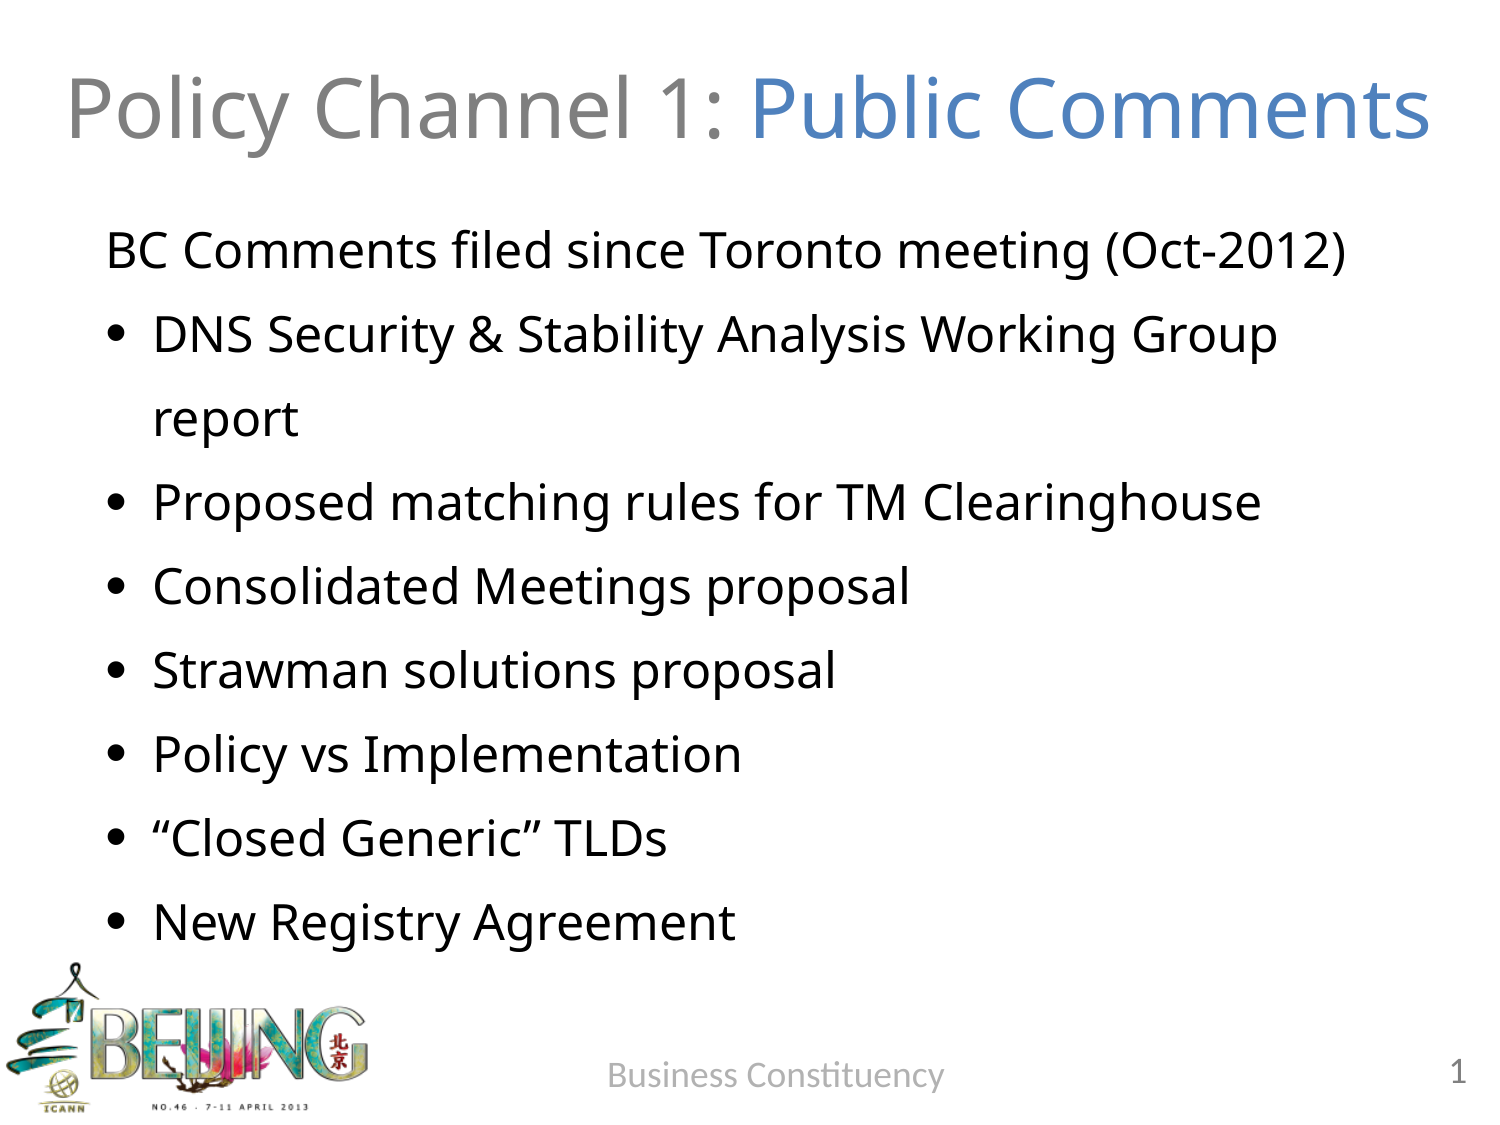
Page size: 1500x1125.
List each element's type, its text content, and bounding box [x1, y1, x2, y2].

text_box Policy Channel 1: Public Comments [50, 24, 1450, 163]
text_box BC Comments filed since Toronto meeting (Oct-2012) DNS Security & Stability Analysis Working Group report Proposed matching rules for TM Clearinghouse Consolidated Meetings proposal Strawman solutions proposal Policy vs Implementation “Closed Generic” TLDs New Registry Agreement [90, 187, 1400, 1125]
footer Business Constituency [538, 1042, 1014, 1103]
picture [0, 955, 90, 1125]
slide_number 1 [1400, 1038, 1483, 1099]
